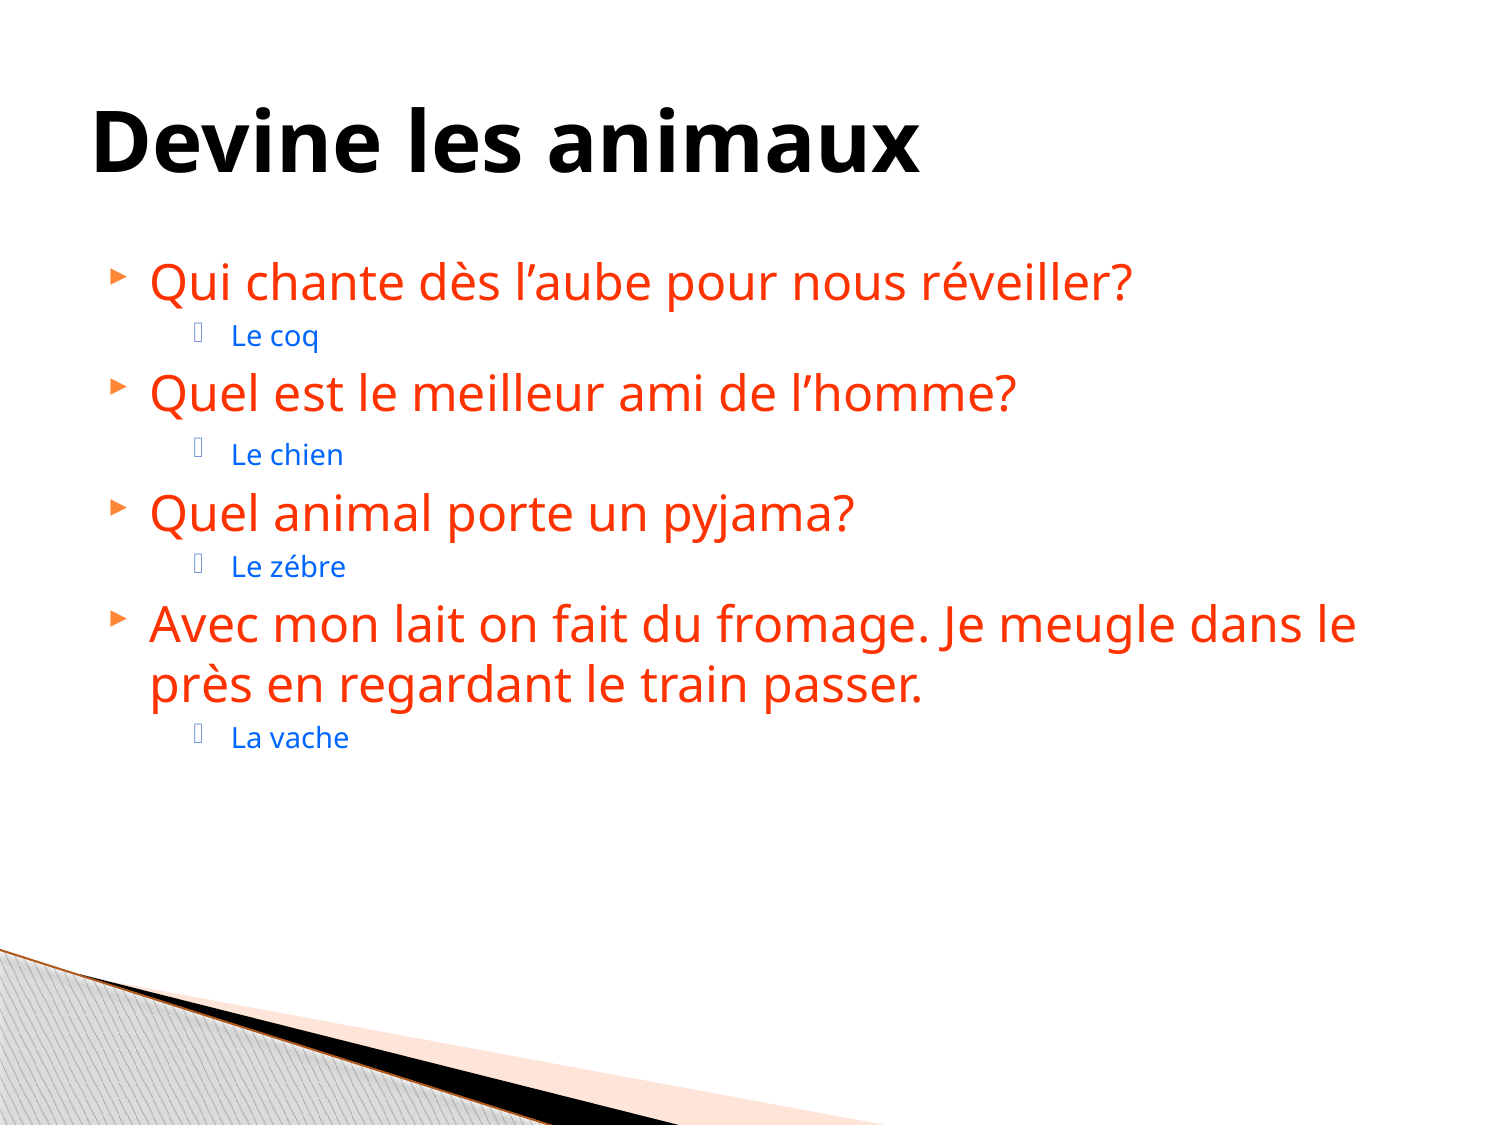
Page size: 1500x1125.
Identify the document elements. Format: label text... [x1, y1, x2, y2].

list Qui chante dès l’aube pour nous réveiller? Le coq Quel est le meilleur ami de l’homme? Le chien Quel animal porte un pyjama? Le zébre Avec mon lait on fait du fromage. Je meugle dans le près en regardant le train passer. La vache [75, 243, 1425, 986]
title Devine les animaux [75, 45, 1425, 233]
